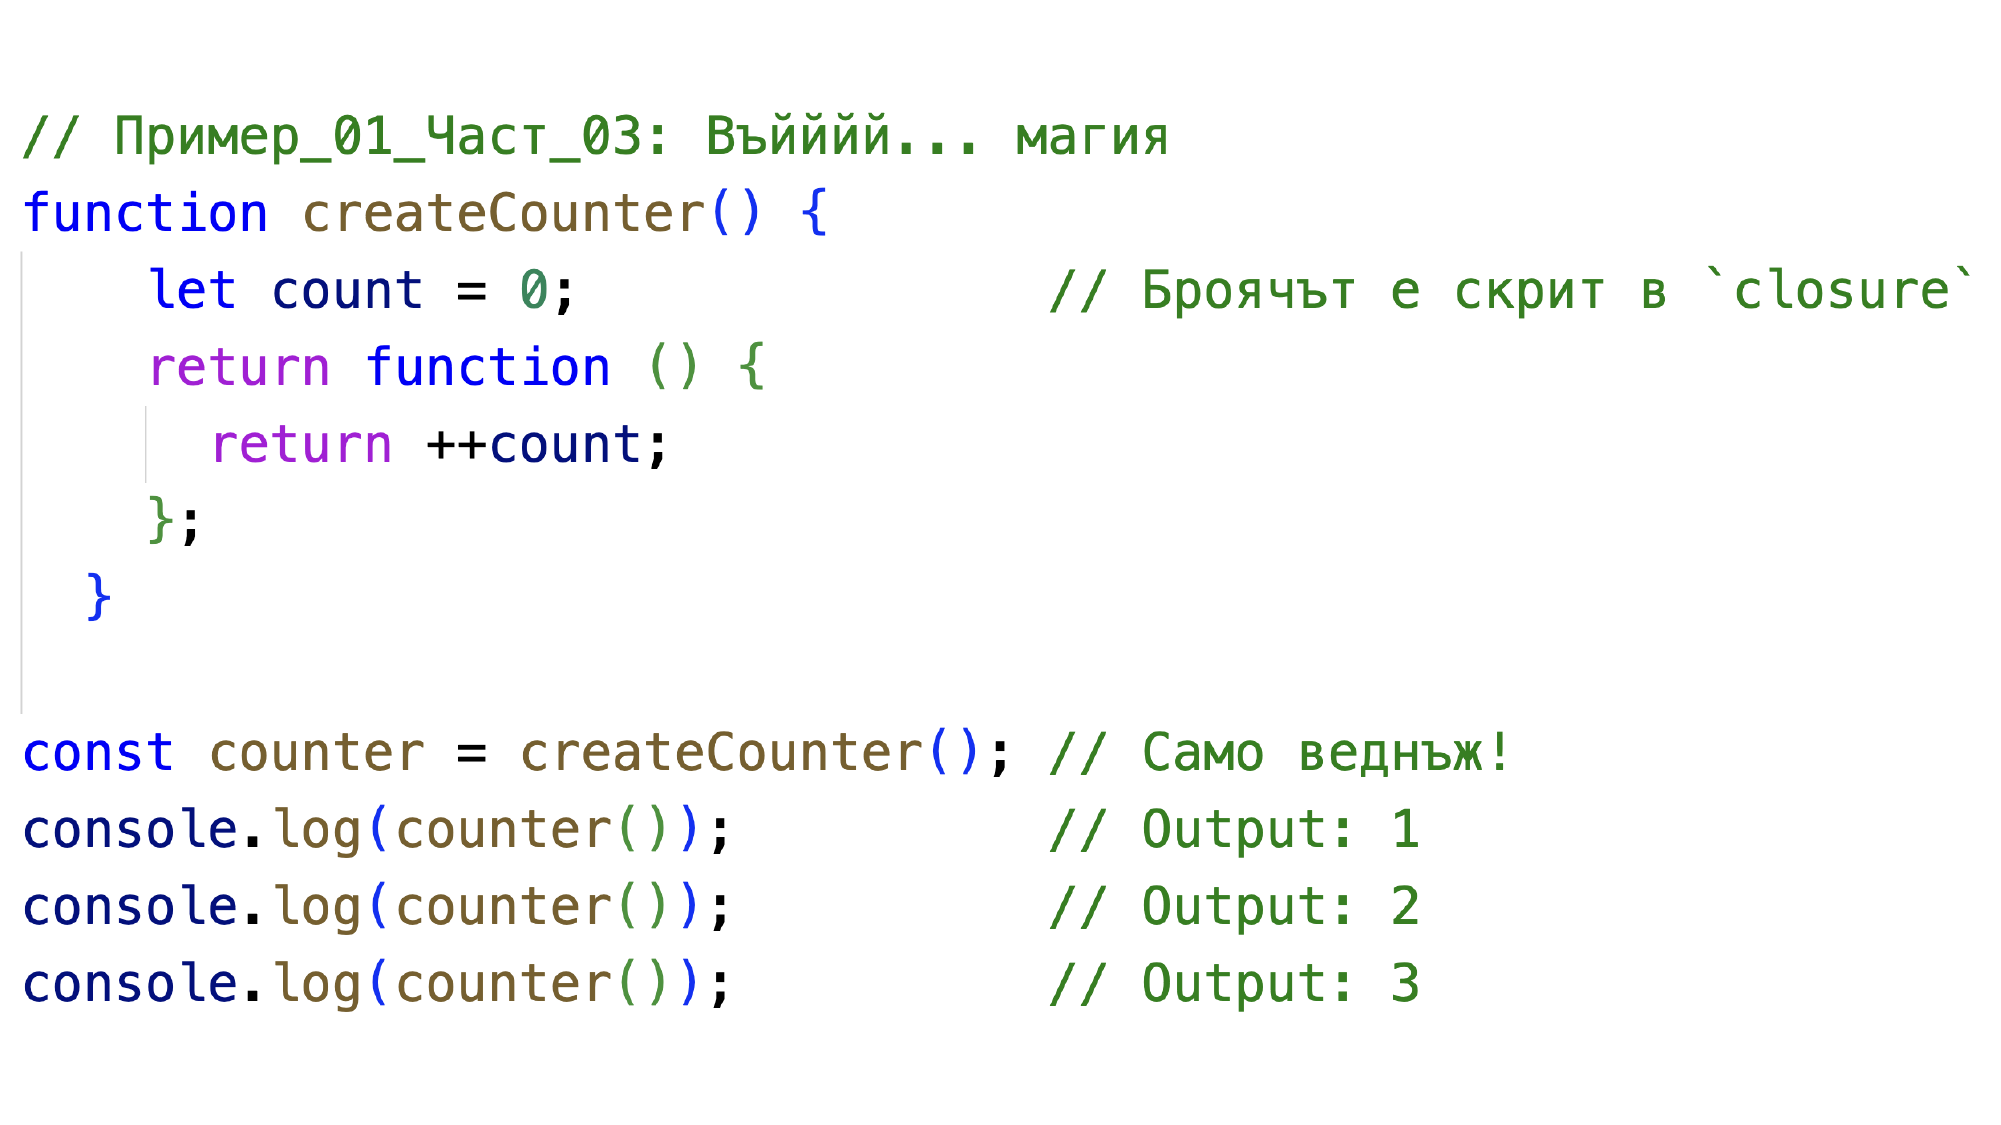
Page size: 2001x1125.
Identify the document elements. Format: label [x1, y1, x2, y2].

picture [0, 89, 2000, 1036]
